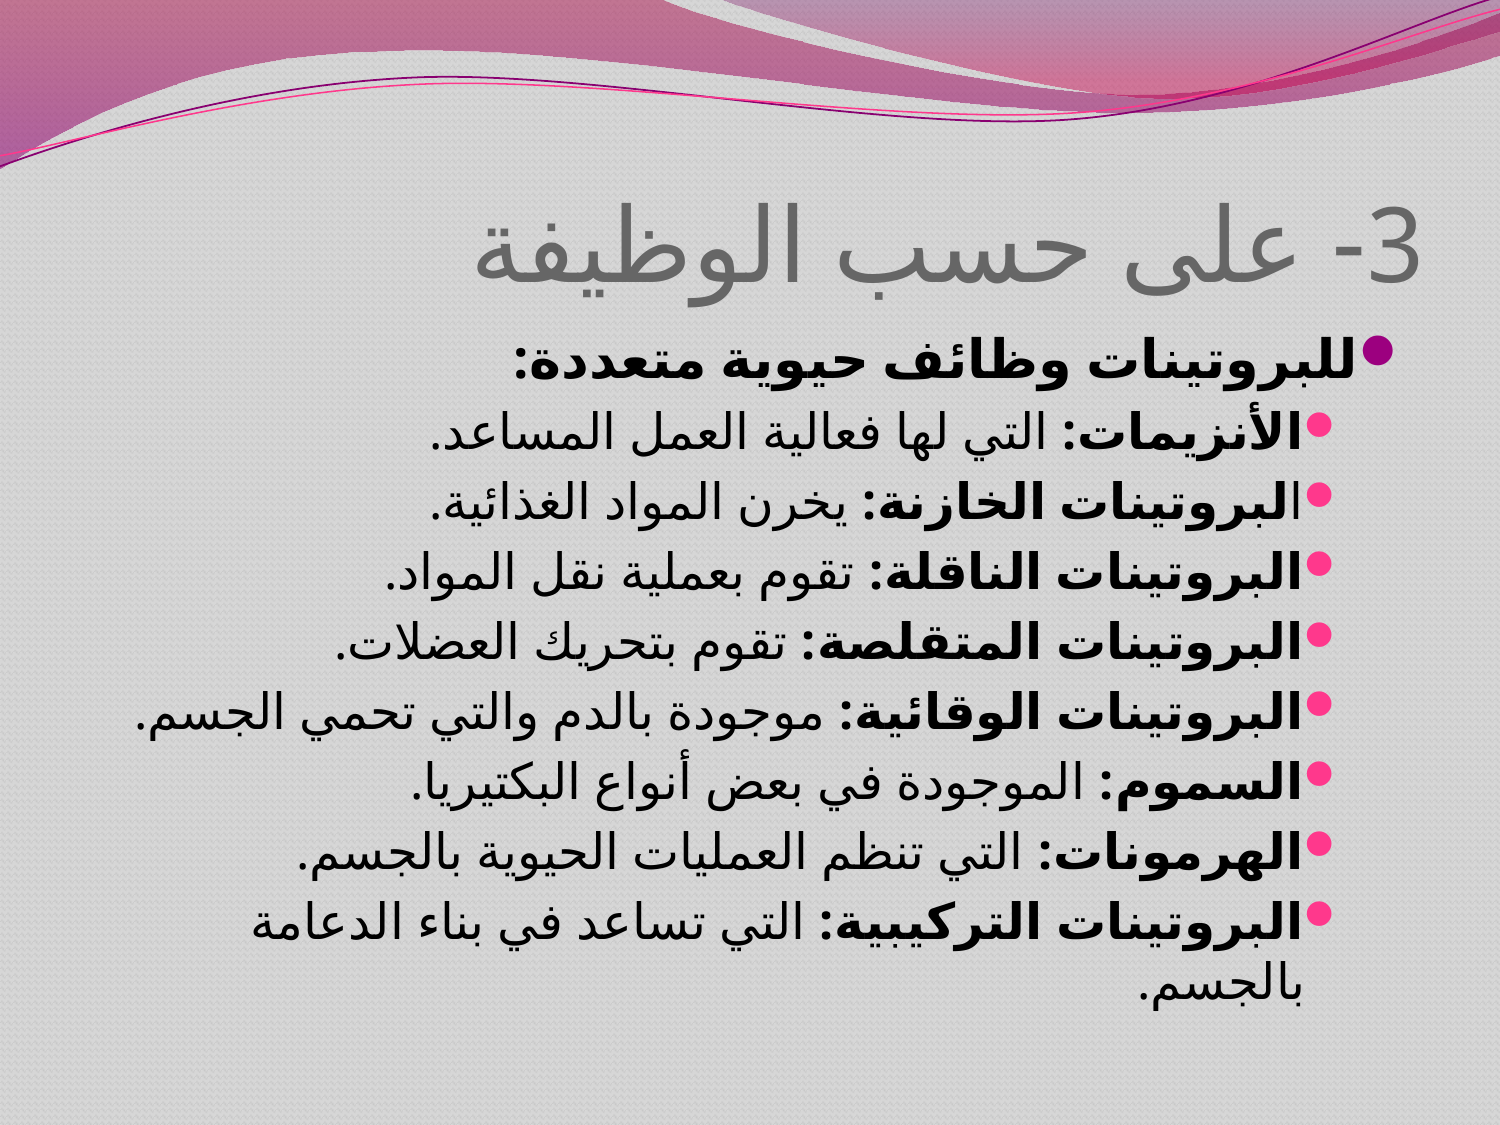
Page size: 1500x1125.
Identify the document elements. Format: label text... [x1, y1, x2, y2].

list للبروتينات وظائف حيوية متعددة: الأنزيمات: التي لها فعالية العمل المساعد. البروتينات الخازنة: يخرن المواد الغذائية. البروتينات الناقلة: تقوم بعملية نقل المواد. البروتينات المتقلصة: تقوم بتحريك العضلات. البروتينات الوقائية: موجودة بالدم والتي تحمي الجسم. السموم: الموجودة في بعض أنواع البكتيريا. الهرمونات: التي تنظم العمليات الحيوية بالجسم. البروتينات التركيبية: التي تساعد في بناء الدعامة بالجسم. [75, 317, 1425, 1038]
title 3- على حسب الوظيفة [75, 115, 1425, 303]
